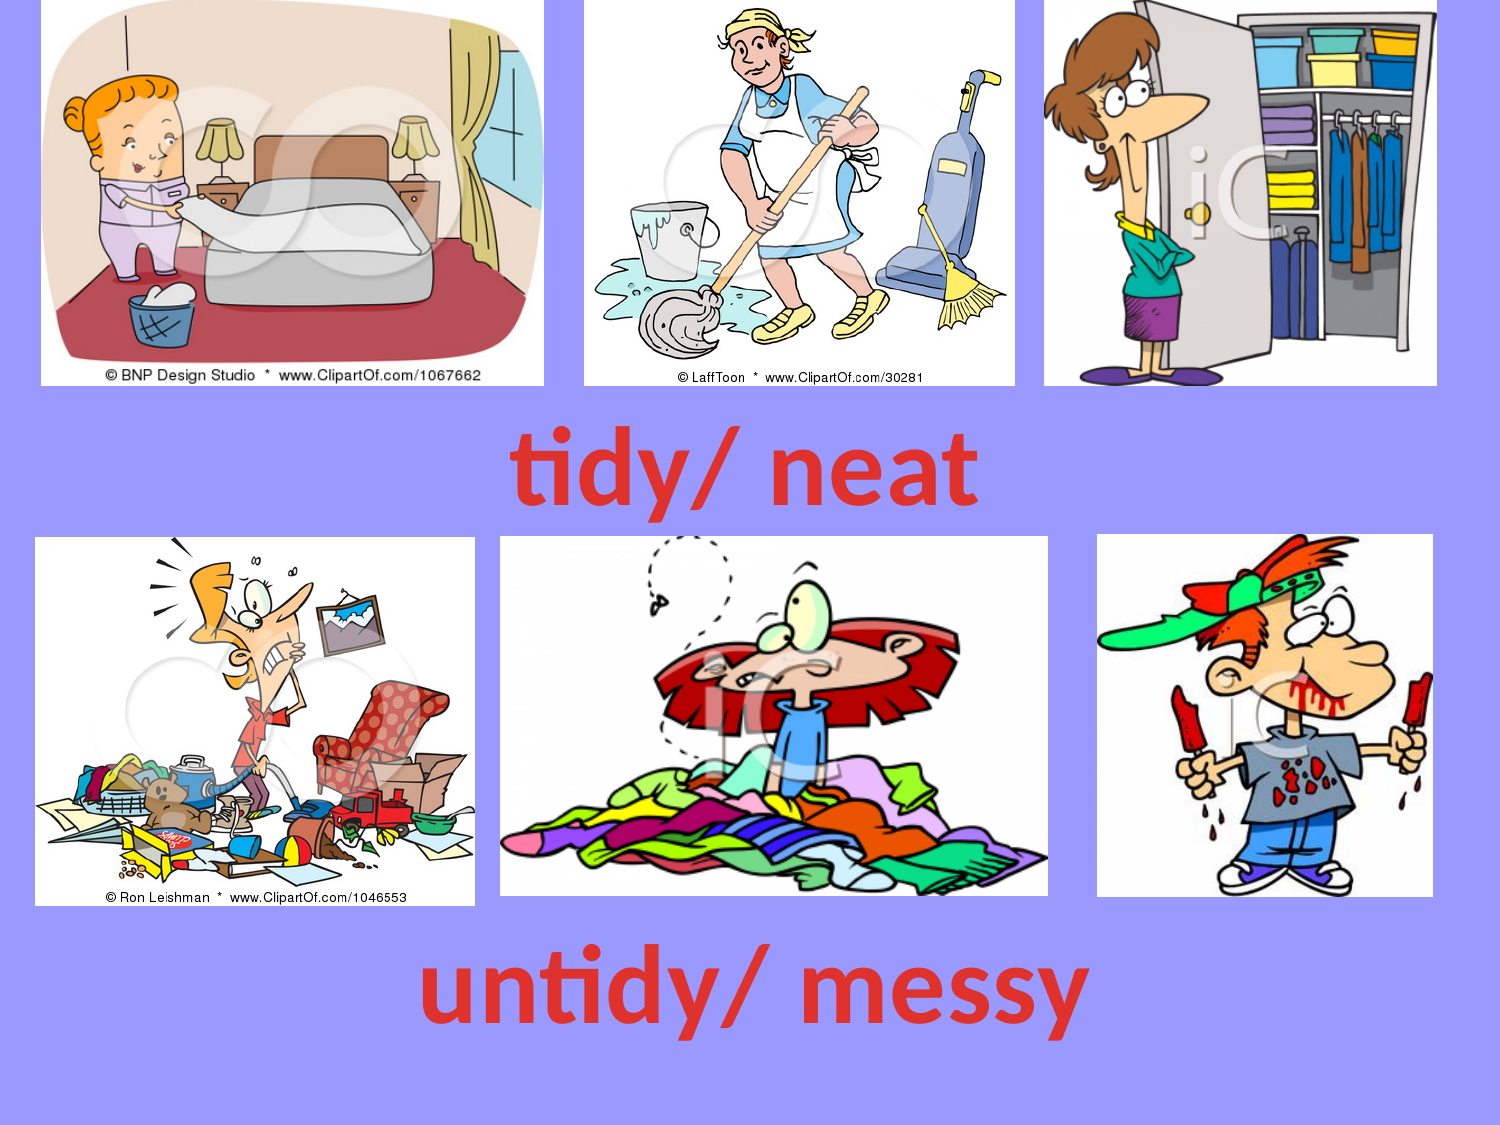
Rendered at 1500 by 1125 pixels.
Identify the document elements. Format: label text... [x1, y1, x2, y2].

picture [1097, 533, 1434, 897]
picture [584, 0, 1016, 386]
picture [500, 536, 1048, 897]
text_box tidy/ neat [494, 385, 997, 536]
picture [35, 537, 475, 906]
text_box untidy/ messy [402, 903, 1107, 1054]
picture [1043, 0, 1437, 386]
picture [40, 0, 544, 386]
